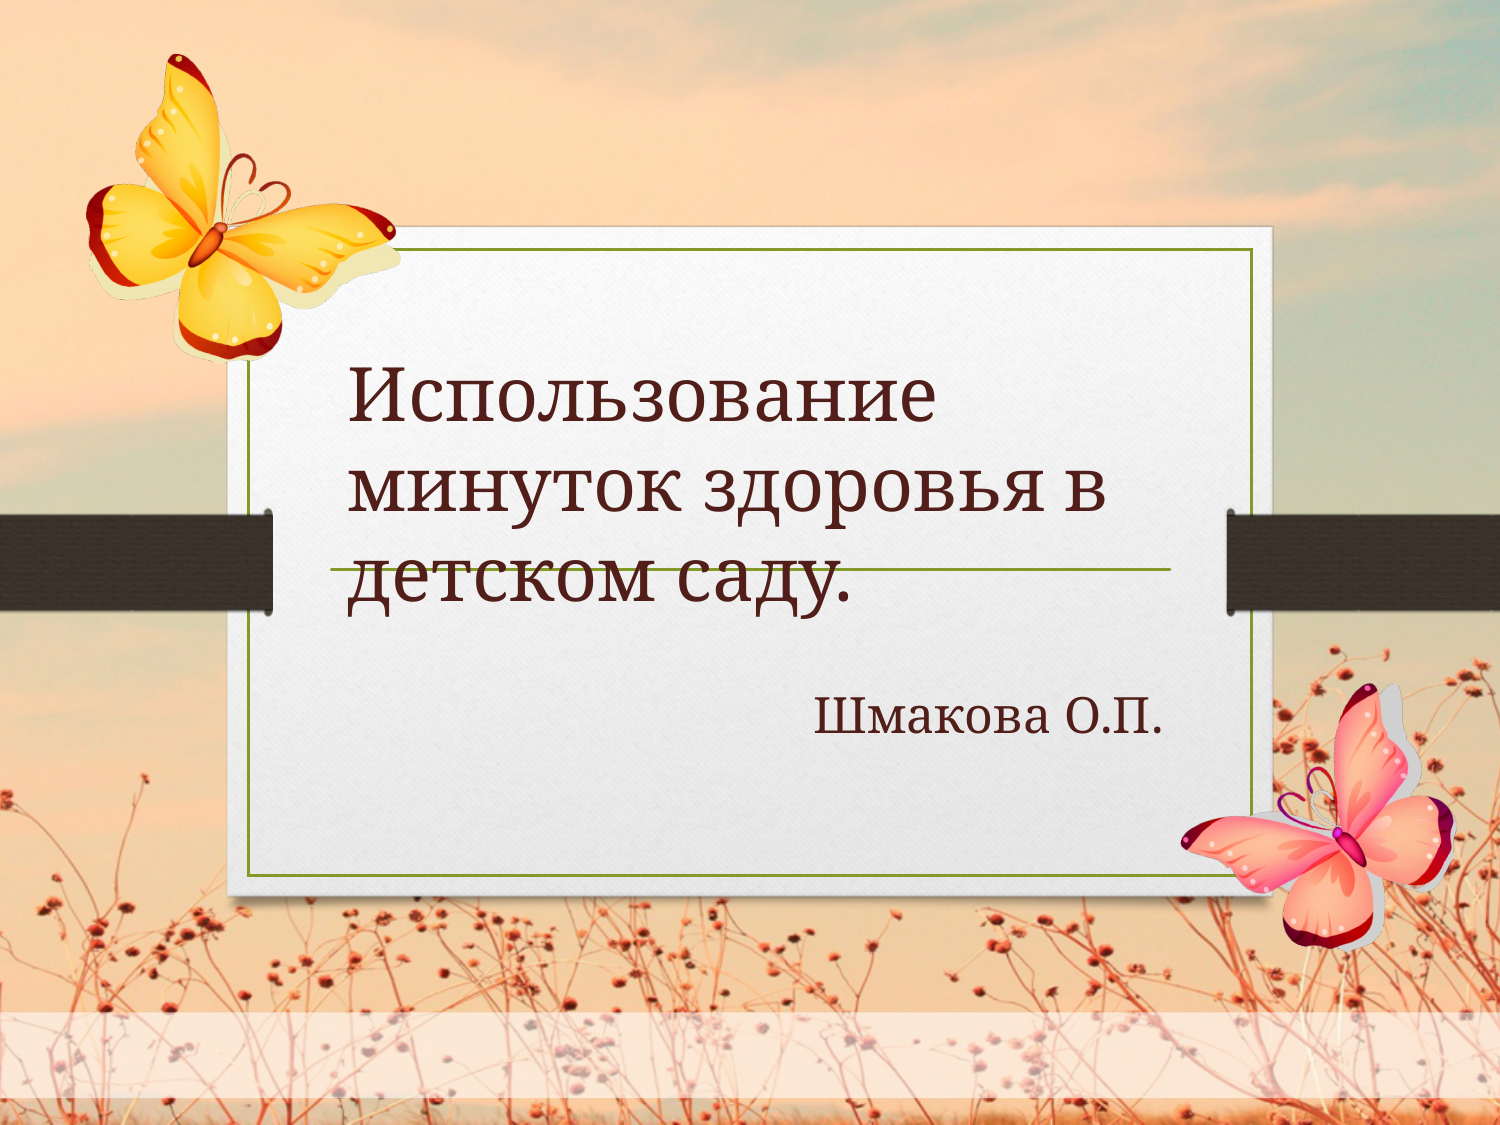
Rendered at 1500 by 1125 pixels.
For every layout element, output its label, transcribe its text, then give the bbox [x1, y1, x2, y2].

text_box [0, 1011, 1500, 1099]
picture [0, 1099, 1500, 1125]
text_box Шмакова О.П. [787, 676, 1179, 751]
text_box Использование минуток здоровья в детском саду. [333, 338, 1162, 624]
picture [0, 0, 1500, 1011]
